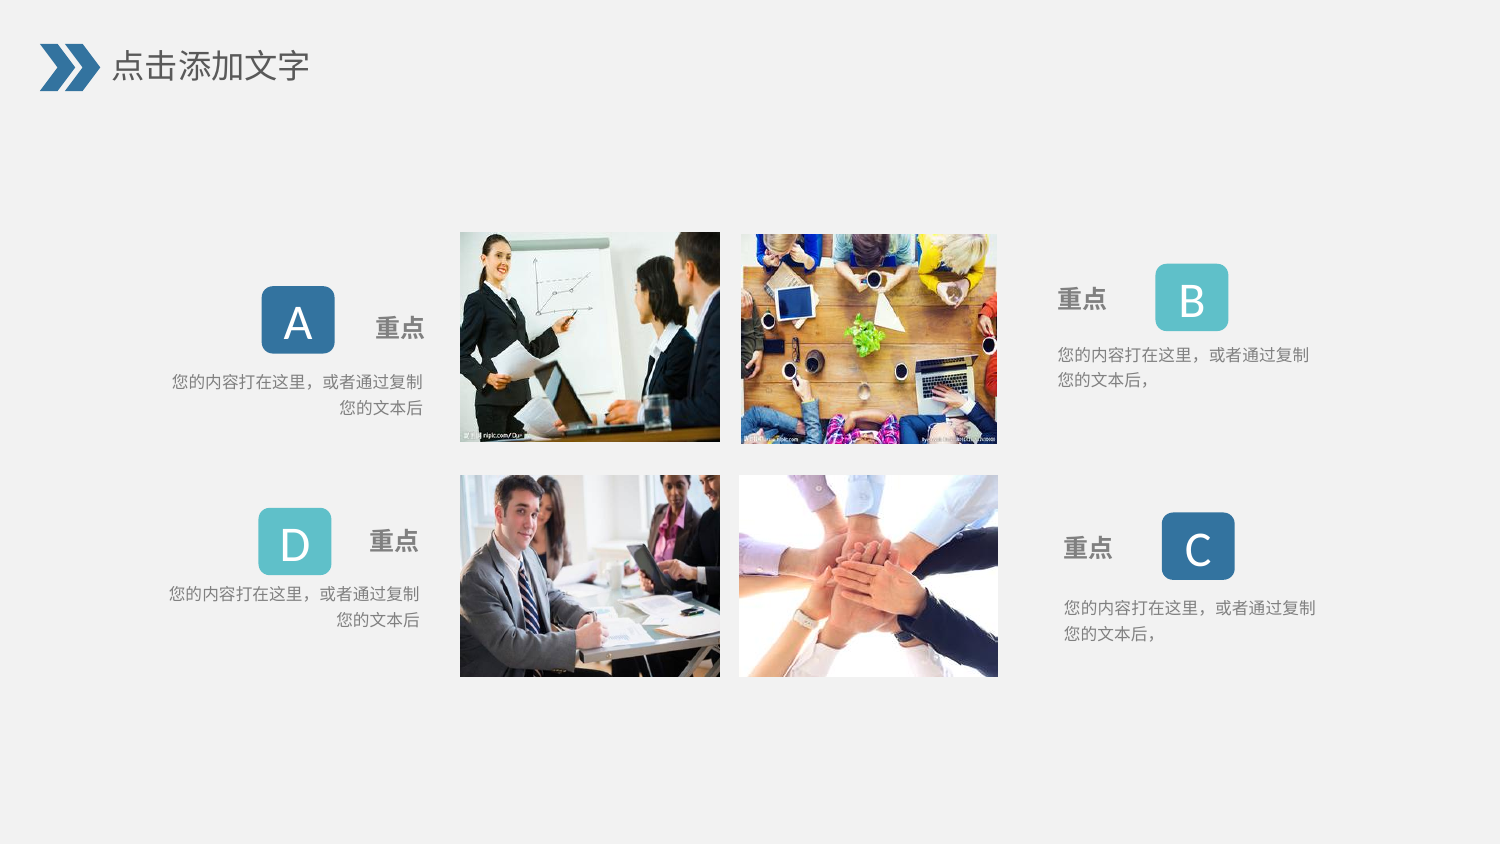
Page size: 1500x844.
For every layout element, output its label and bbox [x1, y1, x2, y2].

text_box [156, 285, 438, 637]
picture [459, 475, 720, 677]
picture [739, 475, 998, 677]
picture [741, 234, 997, 444]
text_box [1046, 263, 1328, 651]
picture [459, 232, 720, 442]
